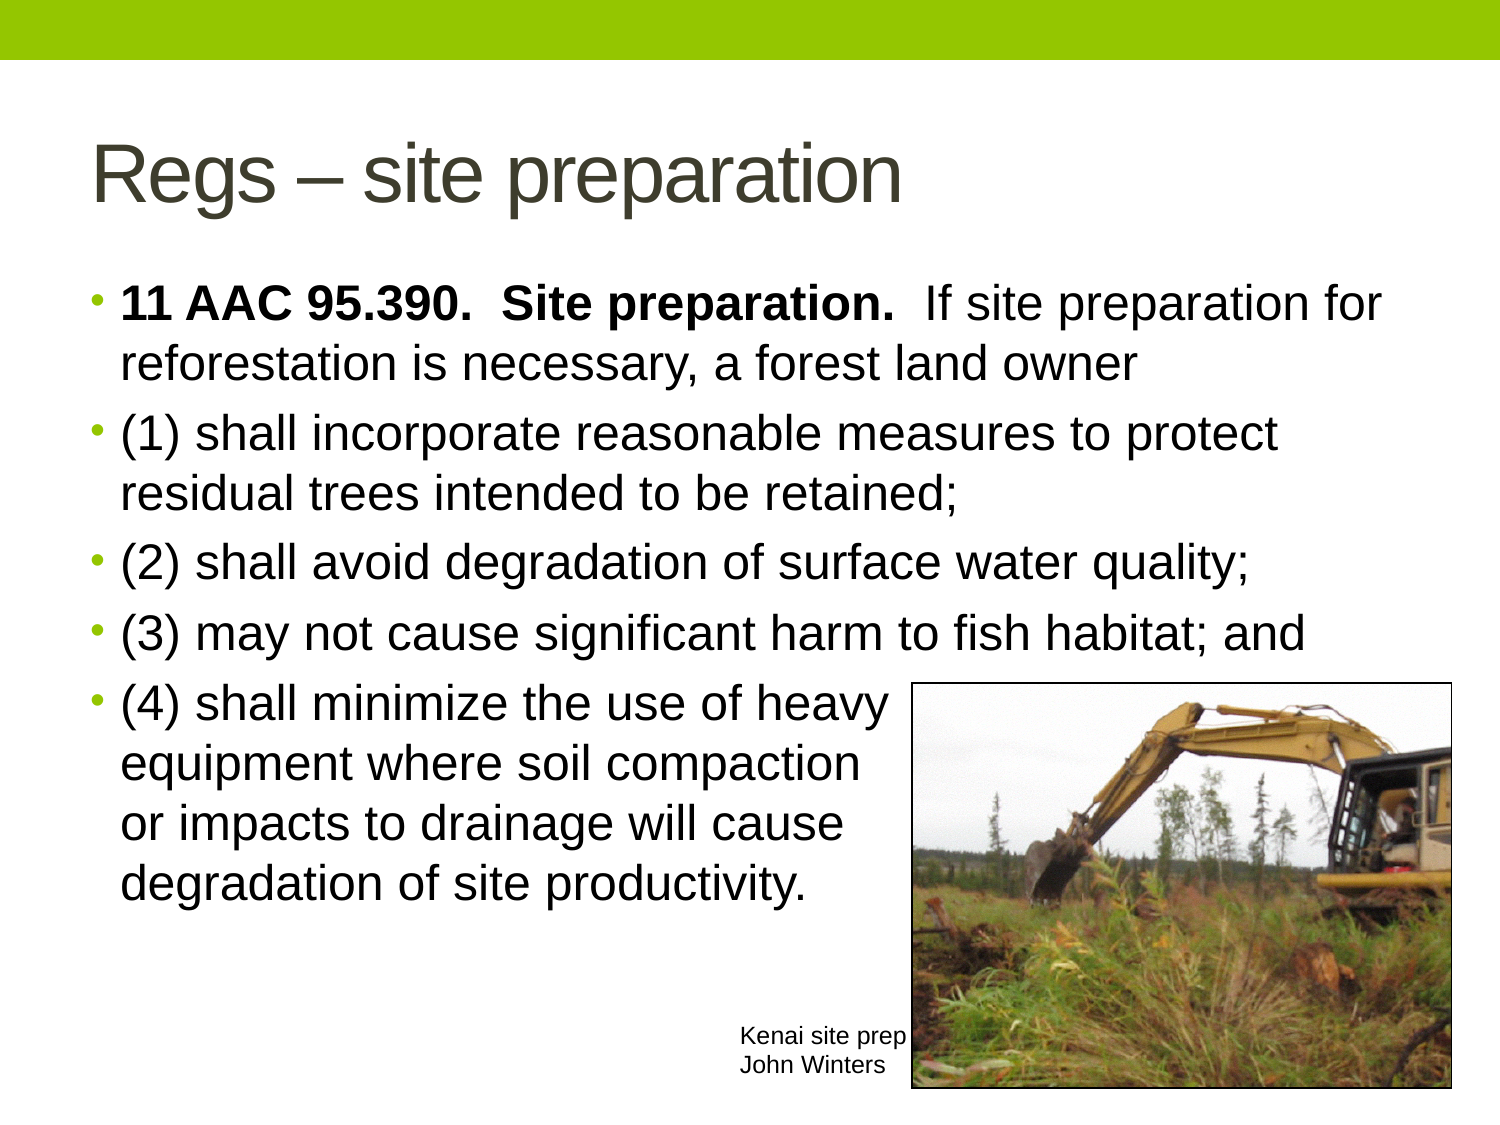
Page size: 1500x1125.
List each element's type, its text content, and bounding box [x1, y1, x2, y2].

list 11 AAC 95.390. Site preparation. If site preparation for reforestation is necessary, a forest land owner (1) shall incorporate reasonable measures to protect residual trees intended to be retained; (2) shall avoid degradation of surface water quality; (3) may not cause significant harm to fish habitat; and (4) shall minimize the use of heavy equipment where soil compaction or impacts to drainage will cause degradation of site productivity. [75, 262, 1425, 1063]
title Regs – site preparation [75, 87, 1425, 250]
text_box Kenai site prep John Winters [724, 1011, 909, 1087]
picture [912, 683, 1452, 1088]
